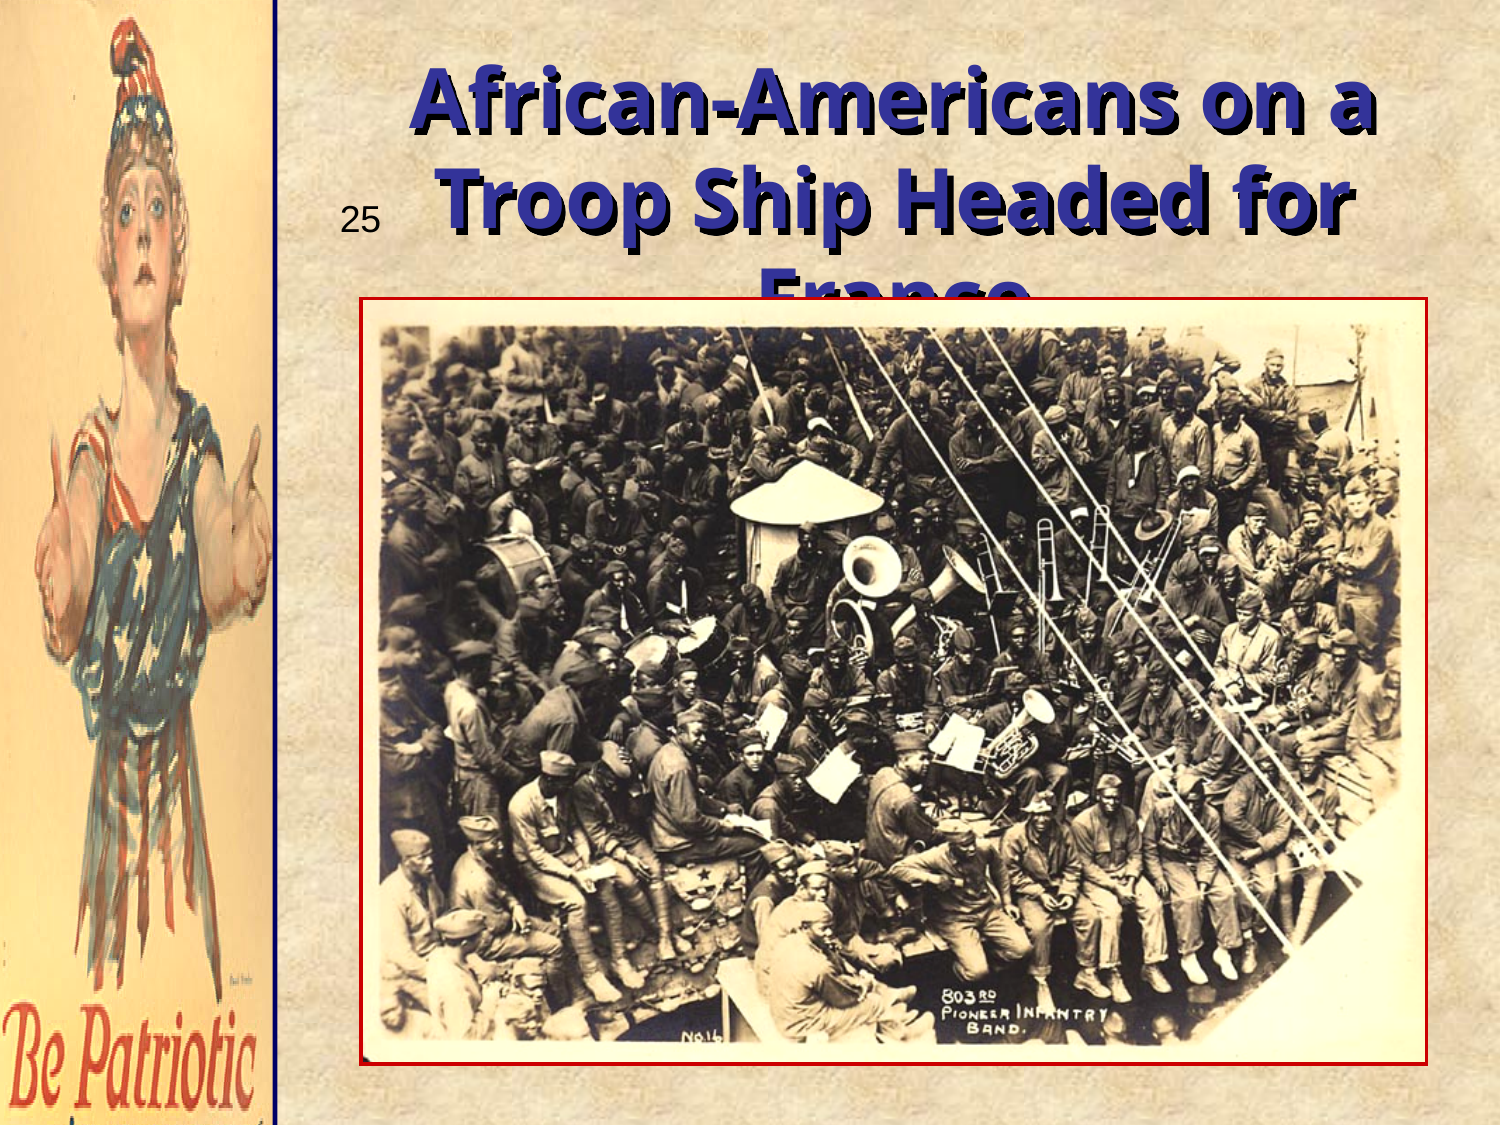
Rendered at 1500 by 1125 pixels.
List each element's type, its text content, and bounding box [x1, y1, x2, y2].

text_box 25 [324, 187, 438, 248]
picture [278, 0, 1500, 1125]
title African-Americans on a Troop Ship Headed for France [287, 37, 1500, 263]
picture [0, 0, 272, 1125]
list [362, 299, 1426, 1063]
